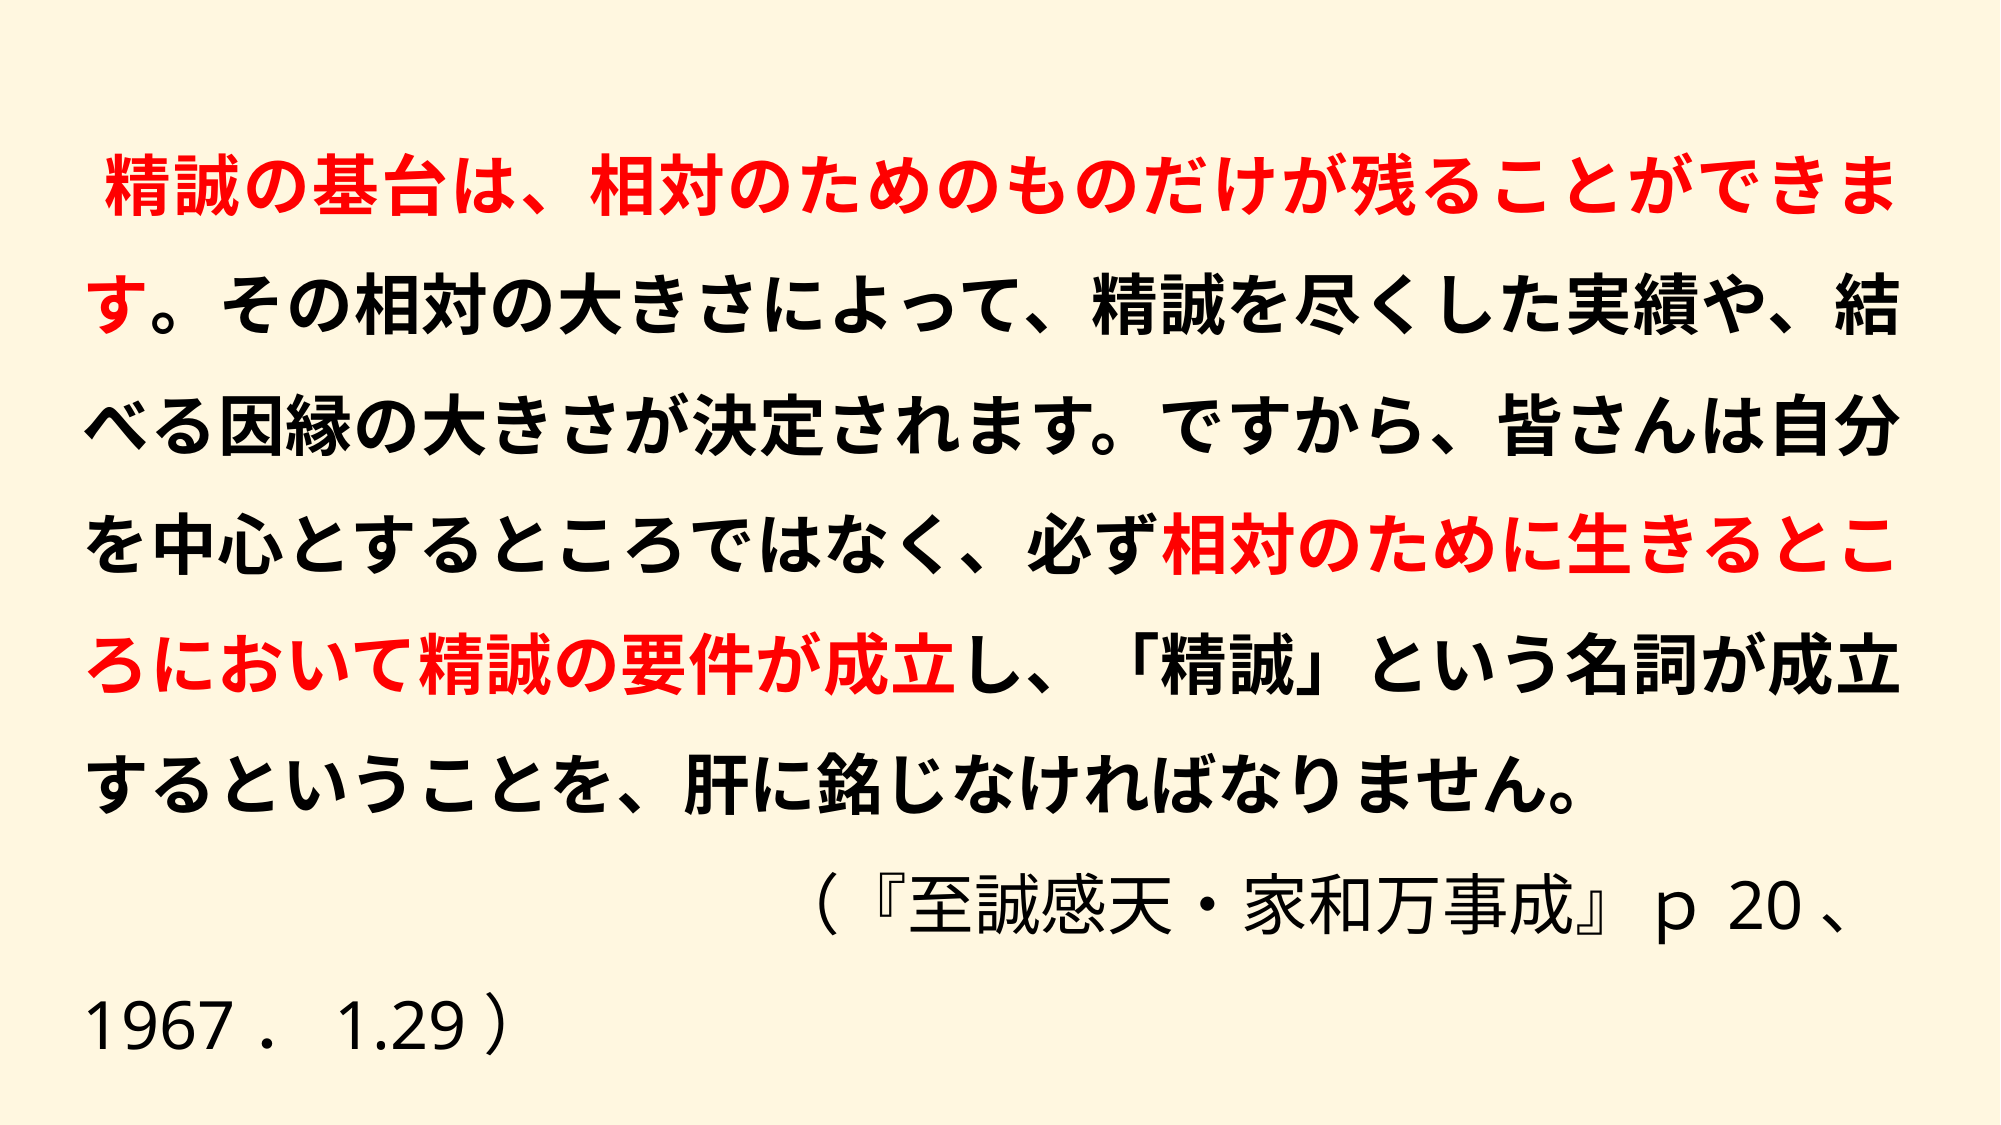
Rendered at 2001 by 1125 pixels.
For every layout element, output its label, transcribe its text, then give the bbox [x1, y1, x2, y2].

text_box 精誠の基台は、相対のためのものだけが残ることができます。その相対の大きさによって、精誠を尽くした実績や、結べる因縁の大きさが決定されます。ですから、皆さんは自分を中心とするところではなく、必ず相対のために生きるところにおいて精誠の要件が成立し、「精誠」という名詞が成立するということを、肝に銘じなければなりません。 （『至誠感天・家和万事成』ｐ20、1967．1.29） [67, 96, 1918, 1071]
